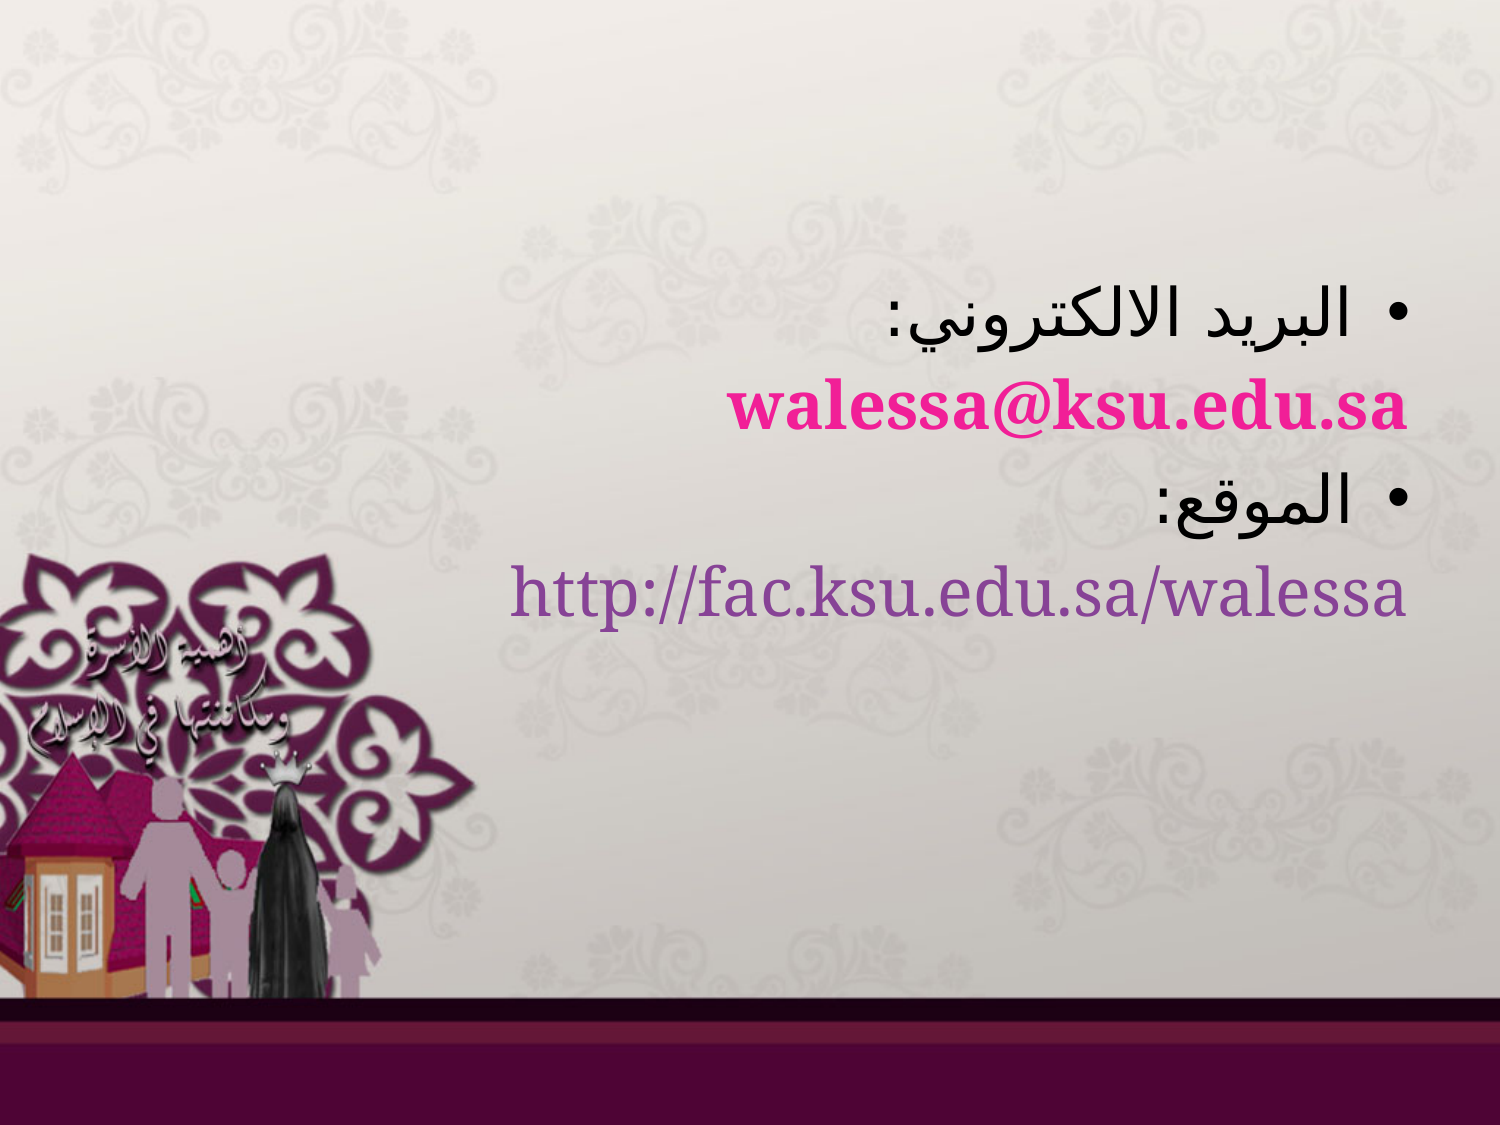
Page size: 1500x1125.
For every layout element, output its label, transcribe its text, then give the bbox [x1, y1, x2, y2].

picture [0, 0, 1500, 1125]
list البريد الالكتروني: walessa@ksu.edu.sa الموقع: http://fac.ksu.edu.sa/walessa [74, 262, 1426, 1006]
